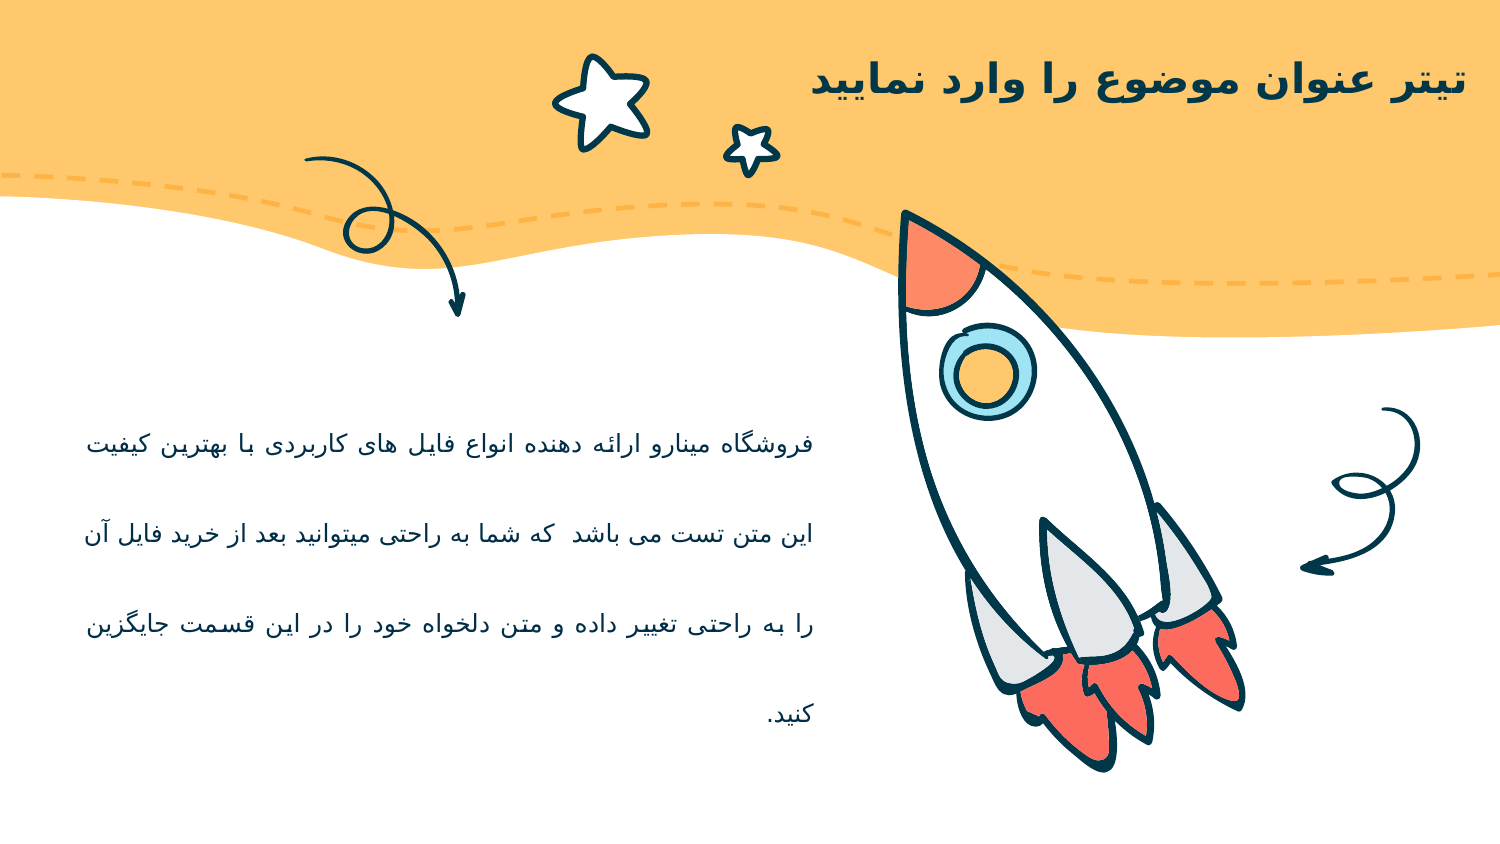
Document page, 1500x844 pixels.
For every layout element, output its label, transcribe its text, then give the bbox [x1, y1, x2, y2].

text_box فروشگاه مینارو ارائه دهنده انواع فایل های کاربردی با بهترین کیفیت این متن تست می باشد که شما به راحتی میتوانید بعد از خرید فایل آن را به راحتی تغییر داده و متن دلخواه خود را در این قسمت جایگزین کنید. [69, 360, 829, 735]
text_box تیتر عنوان را بنویسید فروشگاه مینارو ارائه دهنده انواع فایل های کاربردی با بهترین کیفیت [724, 125, 780, 178]
text_box [1300, 407, 1421, 576]
text_box تیتر عنوان موضوع را وارد نمایید [778, 44, 1500, 109]
text_box [304, 156, 466, 318]
text_box [726, 127, 778, 176]
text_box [891, 209, 1253, 773]
text_box [554, 56, 648, 150]
